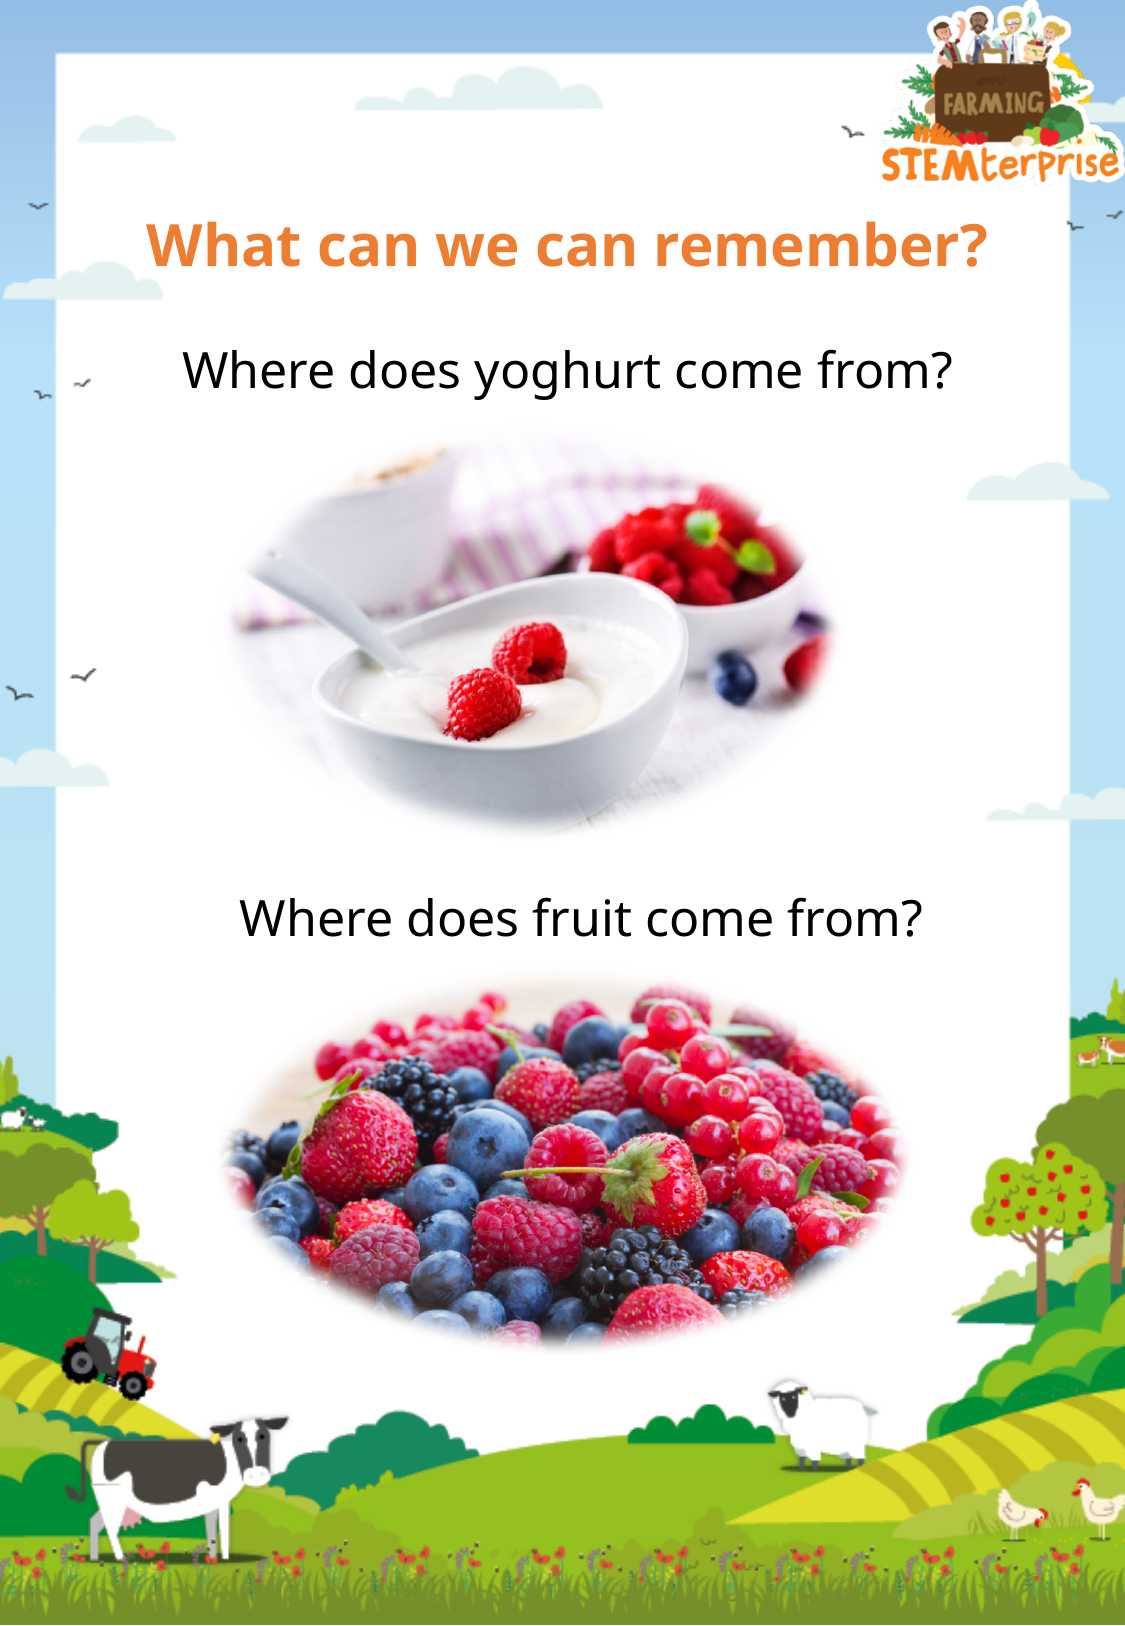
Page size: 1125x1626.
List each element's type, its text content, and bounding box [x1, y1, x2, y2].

picture [0, 0, 1125, 1625]
text_box Where does fruit come from? [162, 879, 1001, 954]
text_box What can we can remember? Where does yoghurt come from? [49, 141, 1087, 406]
